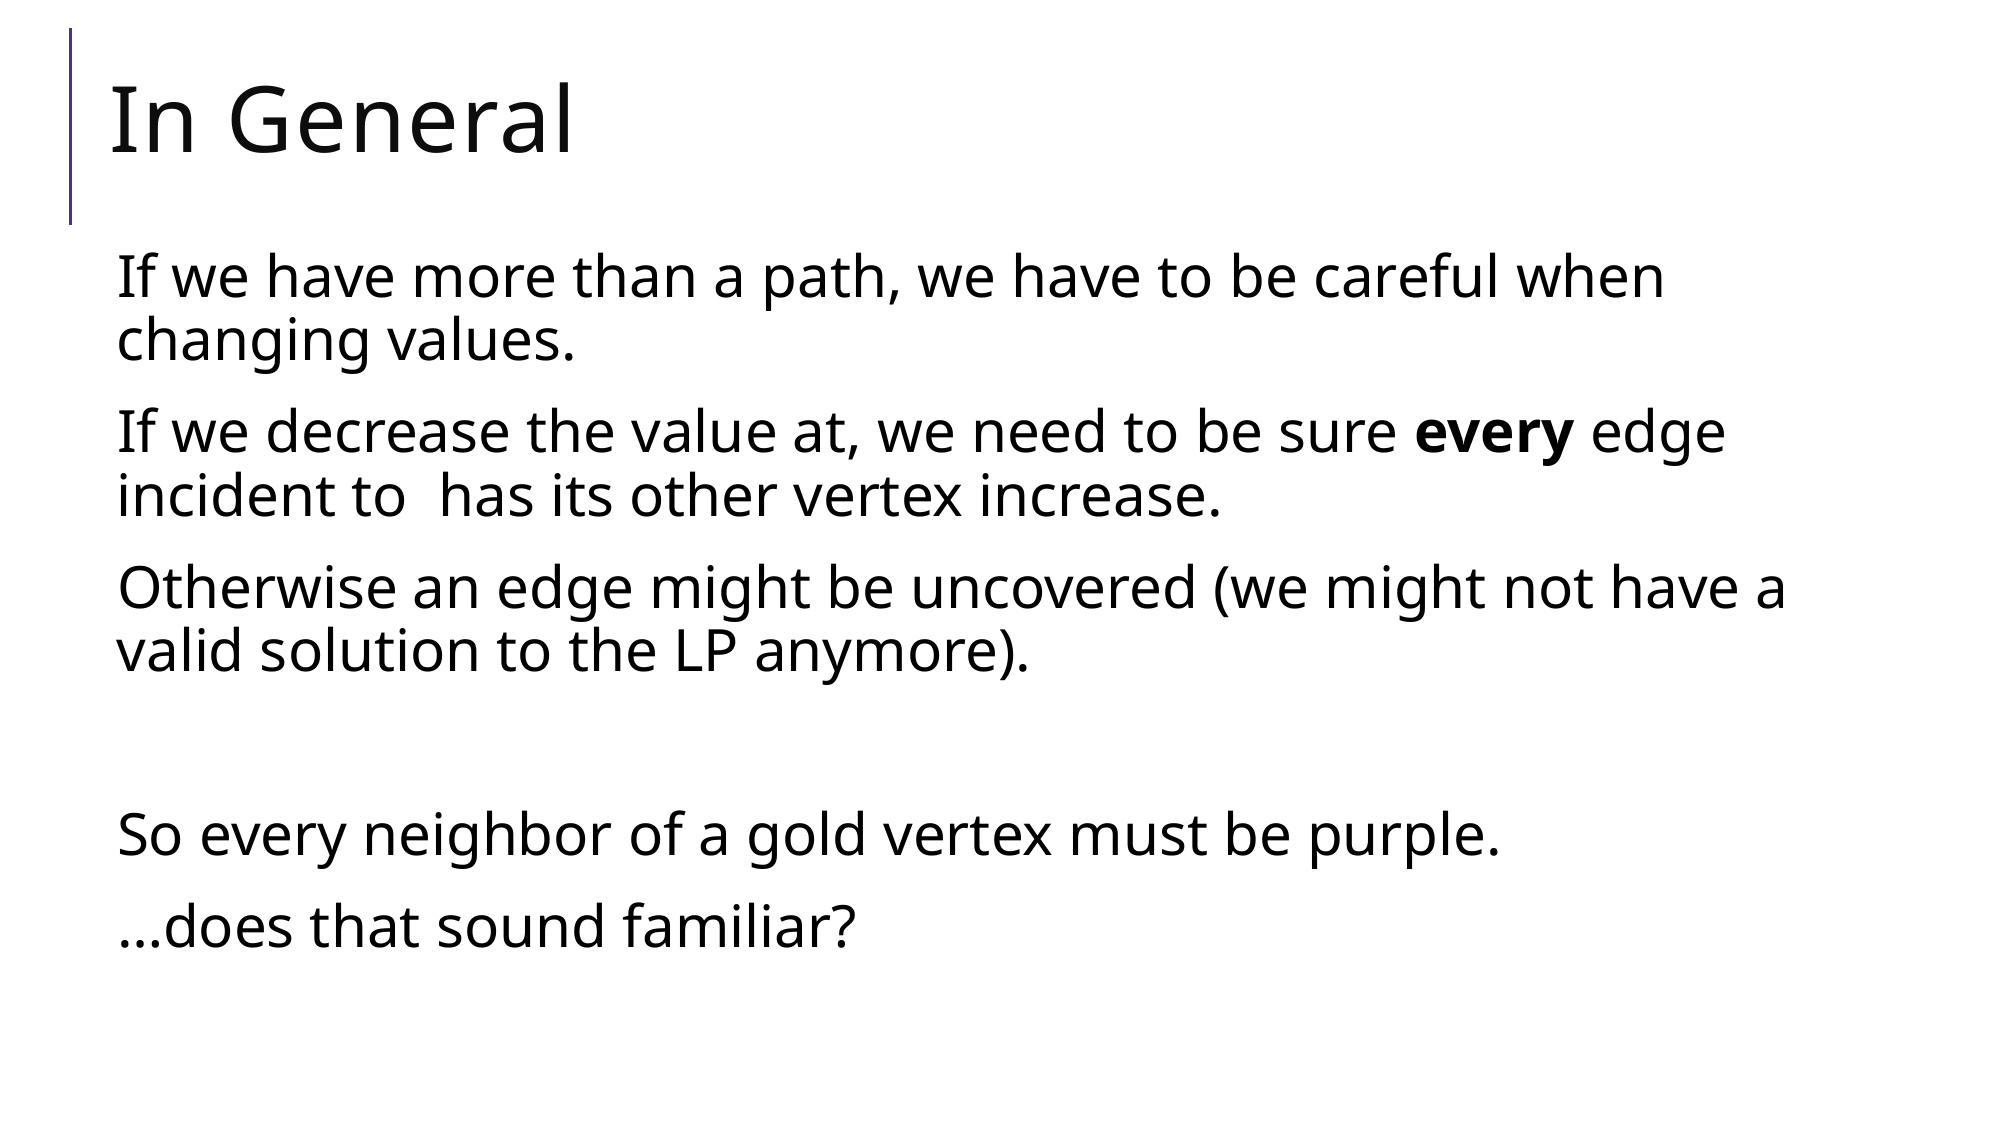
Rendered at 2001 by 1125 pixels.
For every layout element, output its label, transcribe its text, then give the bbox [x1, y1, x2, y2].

title In General [94, 43, 1930, 210]
